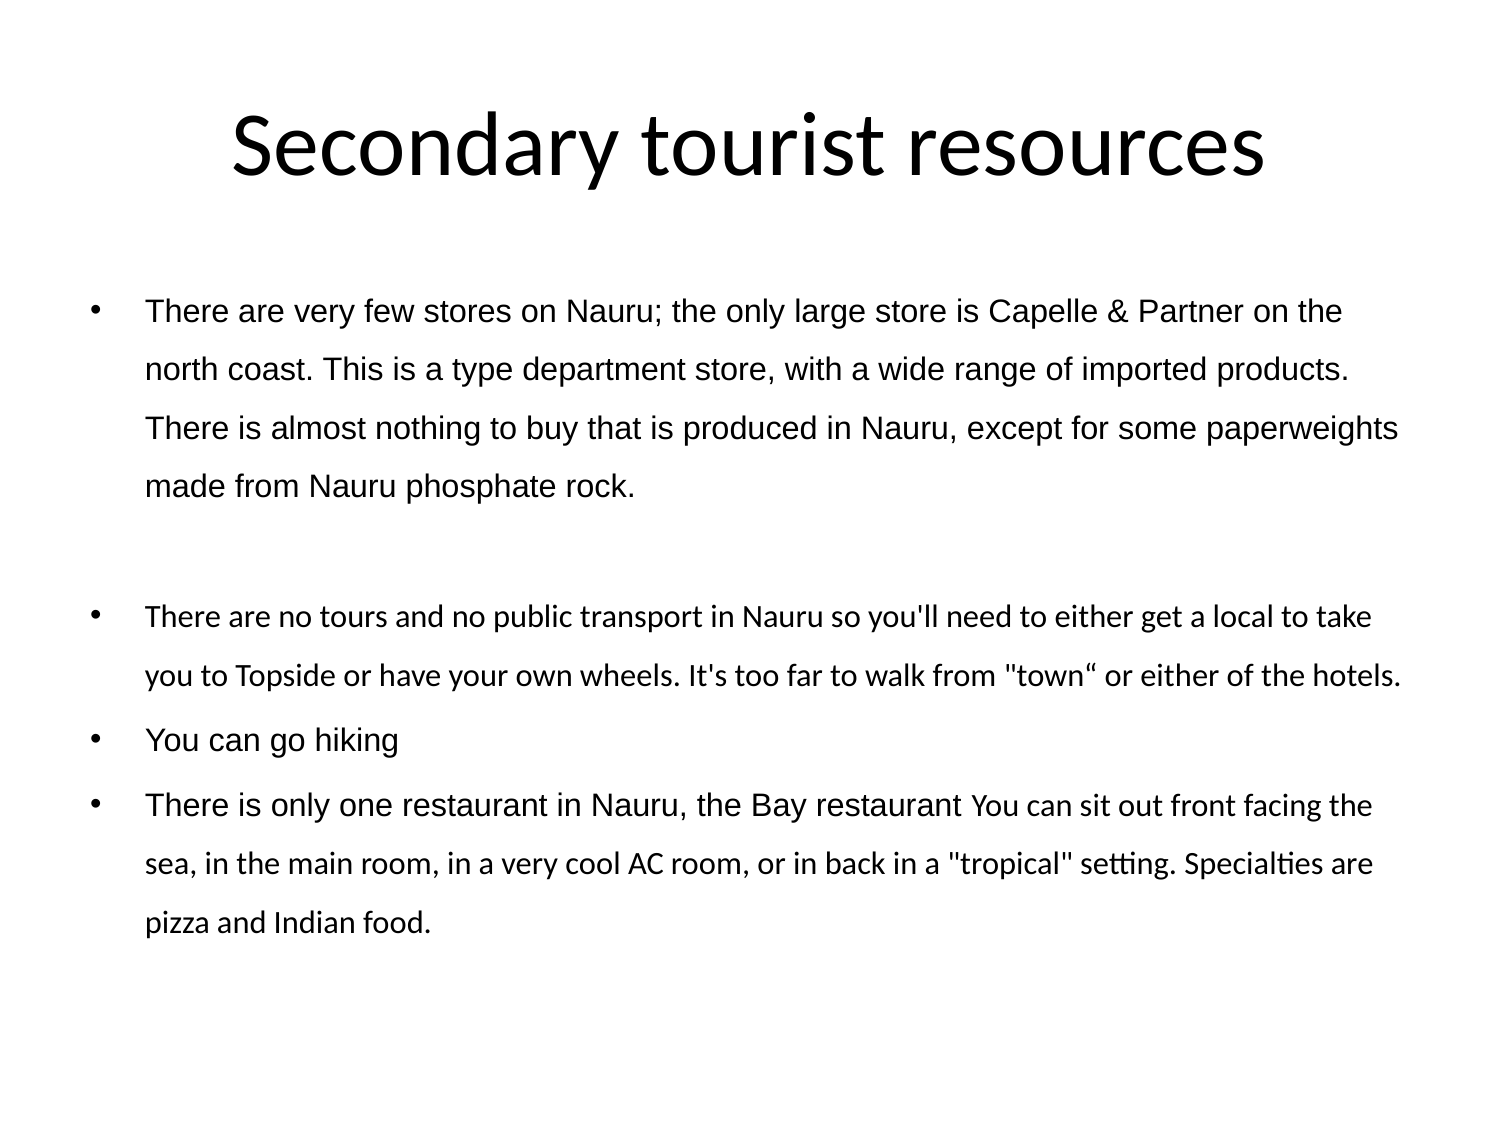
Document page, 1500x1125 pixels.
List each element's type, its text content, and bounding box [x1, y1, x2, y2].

title Secondary tourist resources [75, 45, 1425, 233]
list There are very few stores on Nauru; the only large store is Capelle & Partner on the north coast. This is a type department store, with a wide range of imported products. There is almost nothing to buy that is produced in Nauru, except for some paperweights made from Nauru phosphate rock. There are no tours and no public transport in Nauru so you'll need to either get a local to take you to Topside or have your own wheels. It's too far to walk from "town“ or either of the hotels. You can go hiking There is only one restaurant in Nauru, the Bay restaurant You can sit out front facing the sea, in the main room, in a very cool AC room, or in back in a "tropical" setting. Specialties are pizza and Indian food. [75, 262, 1425, 1005]
